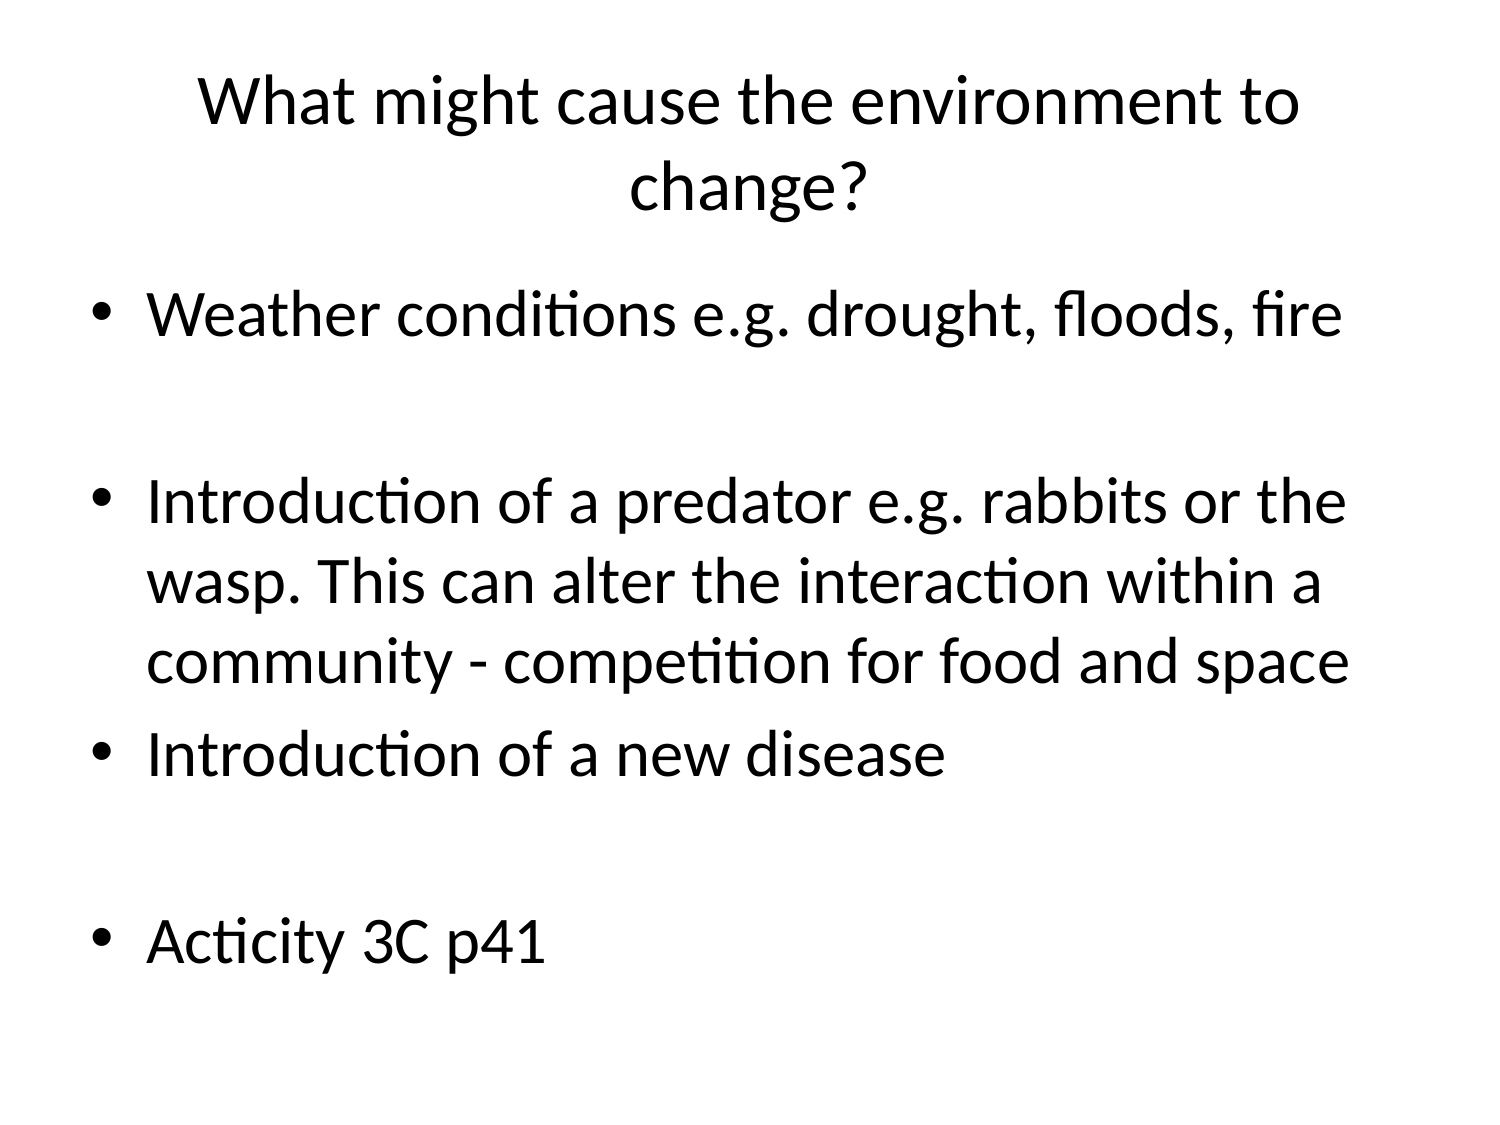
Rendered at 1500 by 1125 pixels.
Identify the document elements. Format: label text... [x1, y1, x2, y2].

list Weather conditions e.g. drought, floods, fire Introduction of a predator e.g. rabbits or the wasp. This can alter the interaction within a community - competition for food and space Introduction of a new disease Acticity 3C p41 [75, 262, 1425, 1005]
title What might cause the environment to change? [75, 45, 1425, 233]
